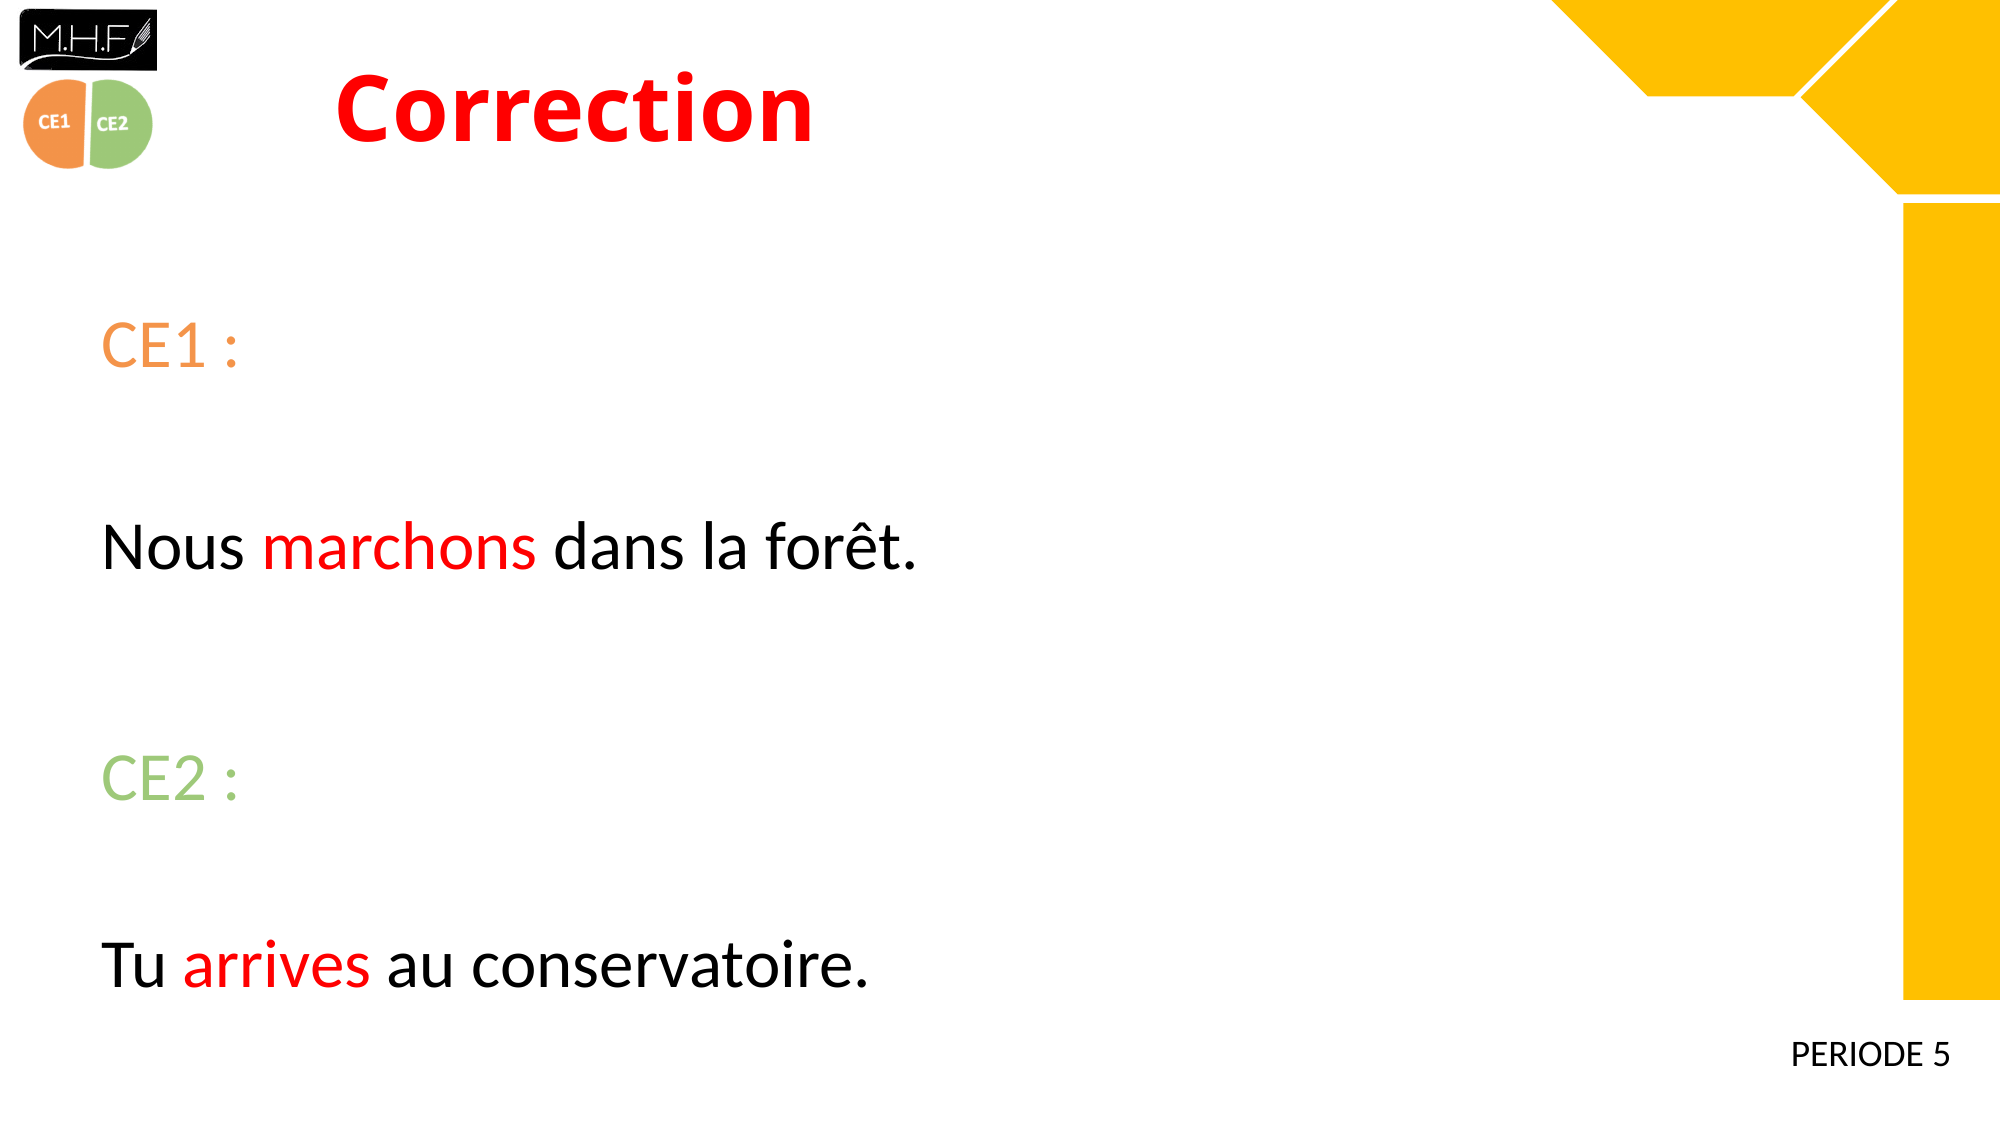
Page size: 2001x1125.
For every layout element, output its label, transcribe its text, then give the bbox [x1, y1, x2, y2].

text_box [1902, 202, 2000, 1001]
list CE1 : Nous marchons dans la forêt. CE2 : Tu arrives au conservatoire. [86, 300, 1748, 1015]
text_box [1799, 0, 2000, 196]
title Correction [318, 3, 1865, 221]
picture [1, 7, 177, 207]
text_box [1549, 0, 1892, 98]
text_box PERIODE 5 [1362, 1021, 1967, 1125]
